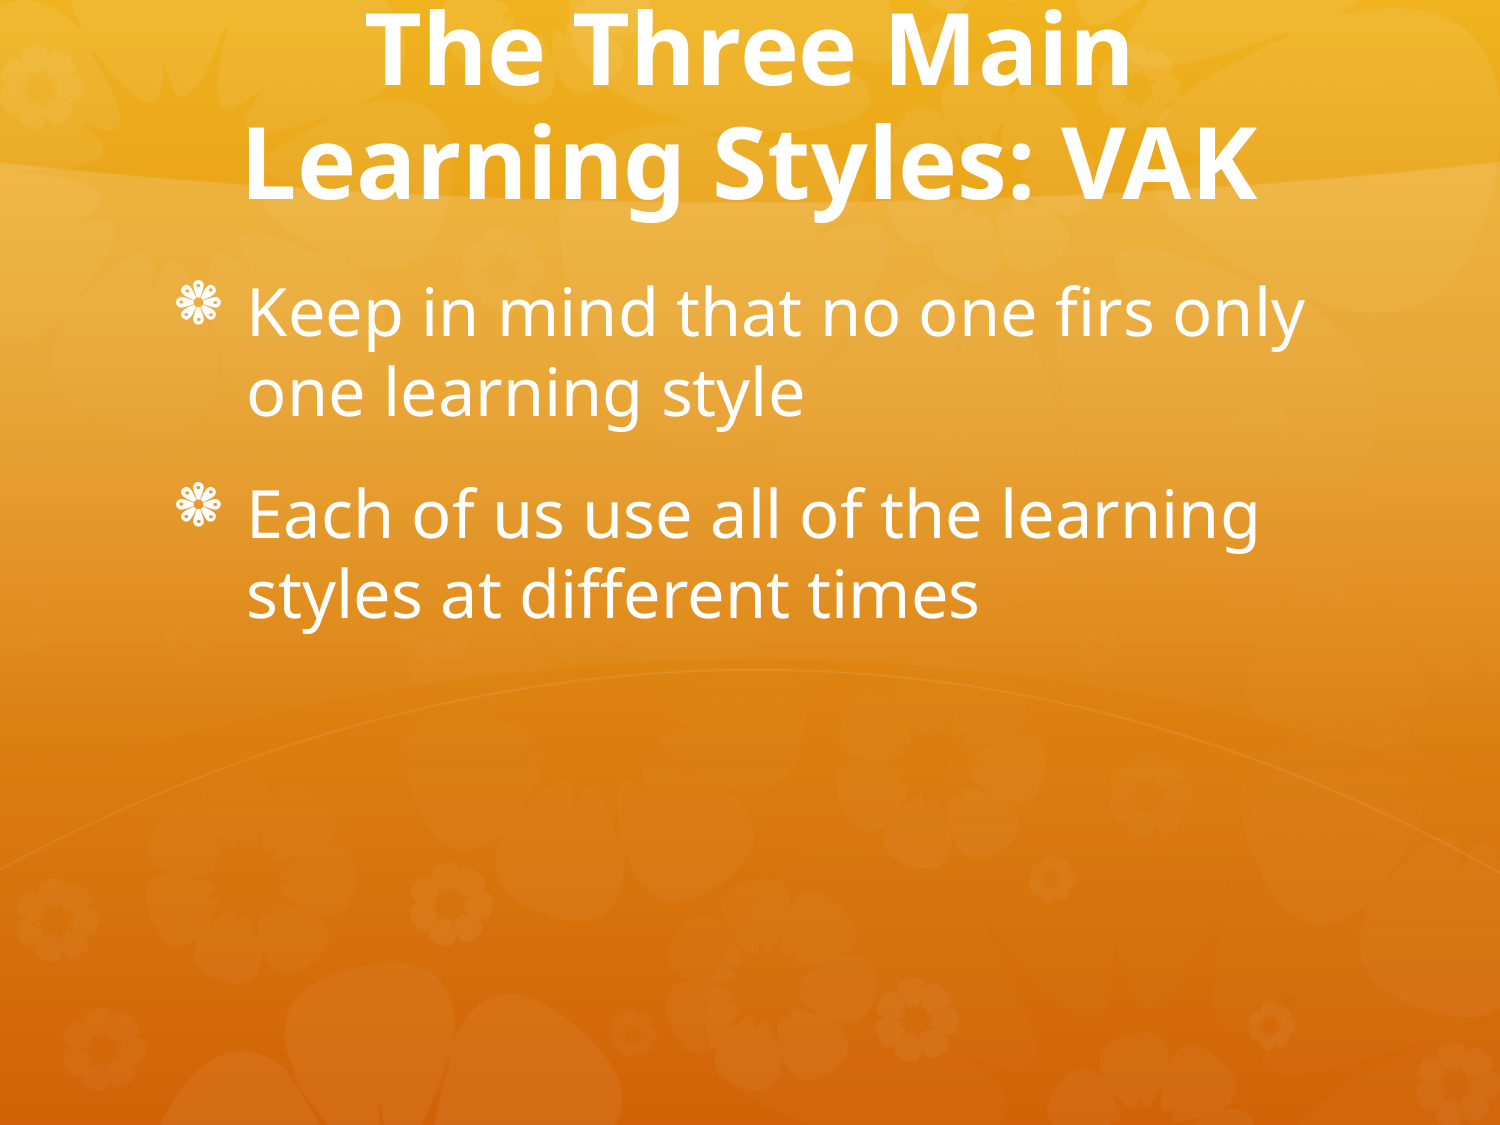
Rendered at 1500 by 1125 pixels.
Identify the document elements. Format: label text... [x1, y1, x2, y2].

list Keep in mind that no one firs only one learning style Each of us use all of the learning styles at different times [156, 262, 1344, 967]
title The Three Main Learning Styles: VAK [127, 14, 1372, 203]
picture [0, 0, 1500, 1125]
